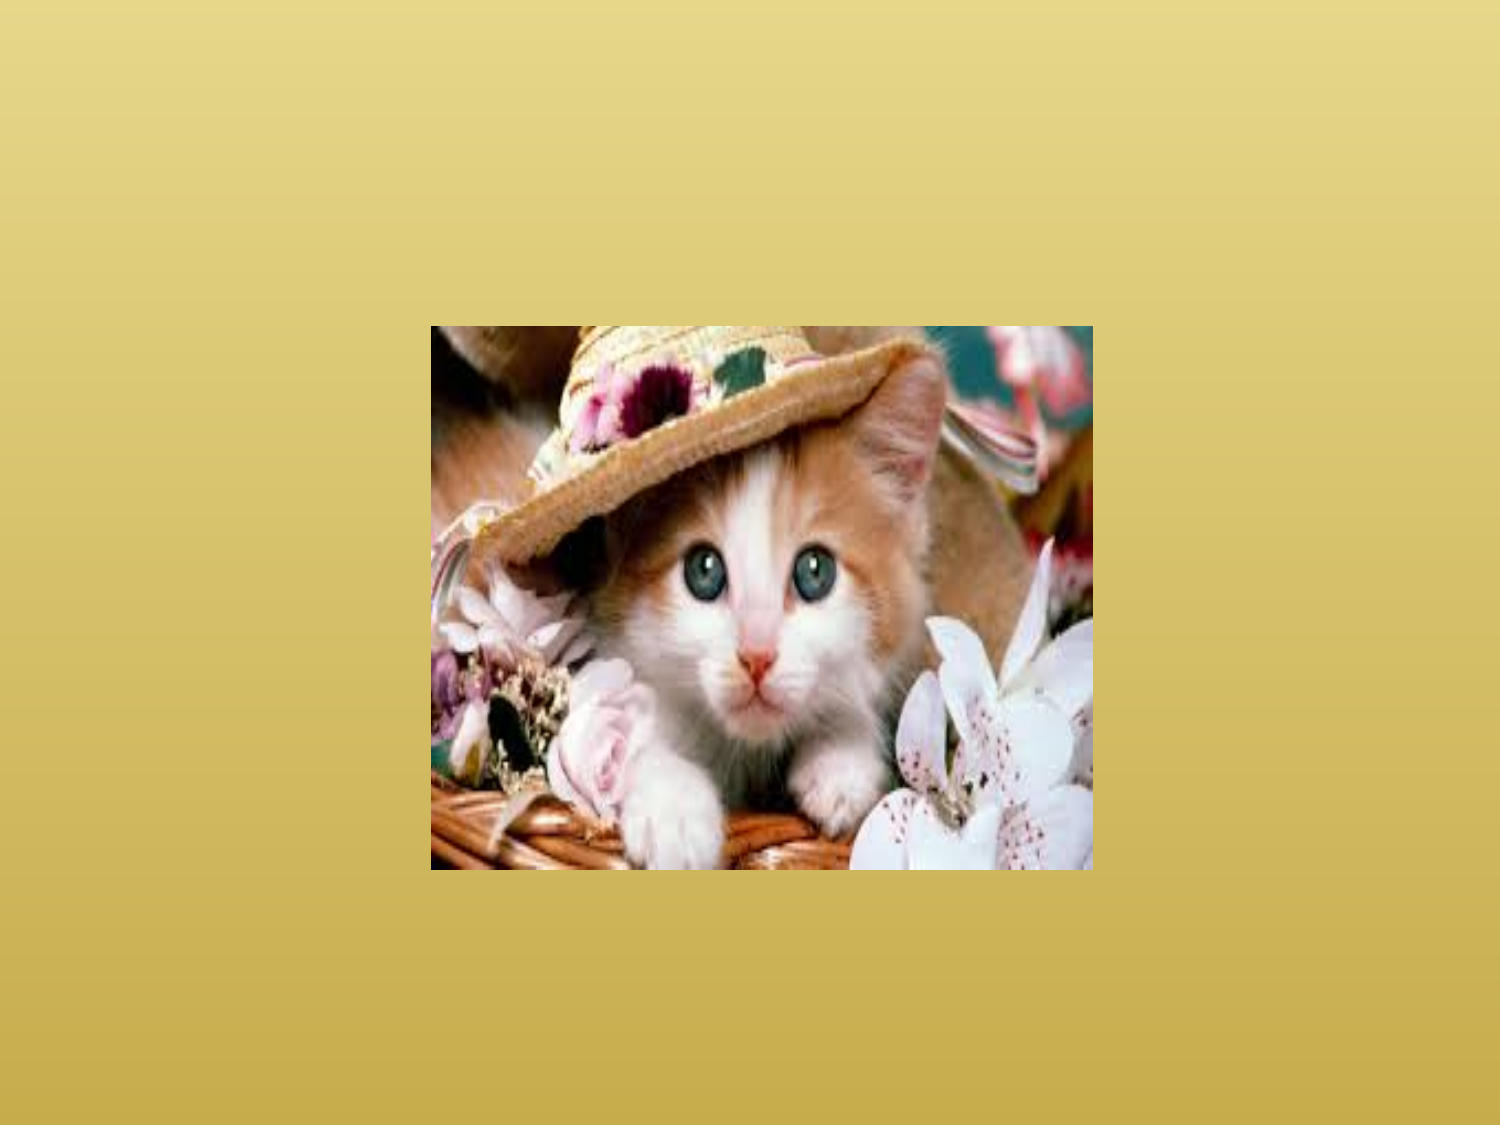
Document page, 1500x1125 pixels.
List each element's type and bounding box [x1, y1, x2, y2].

list [430, 326, 1093, 870]
